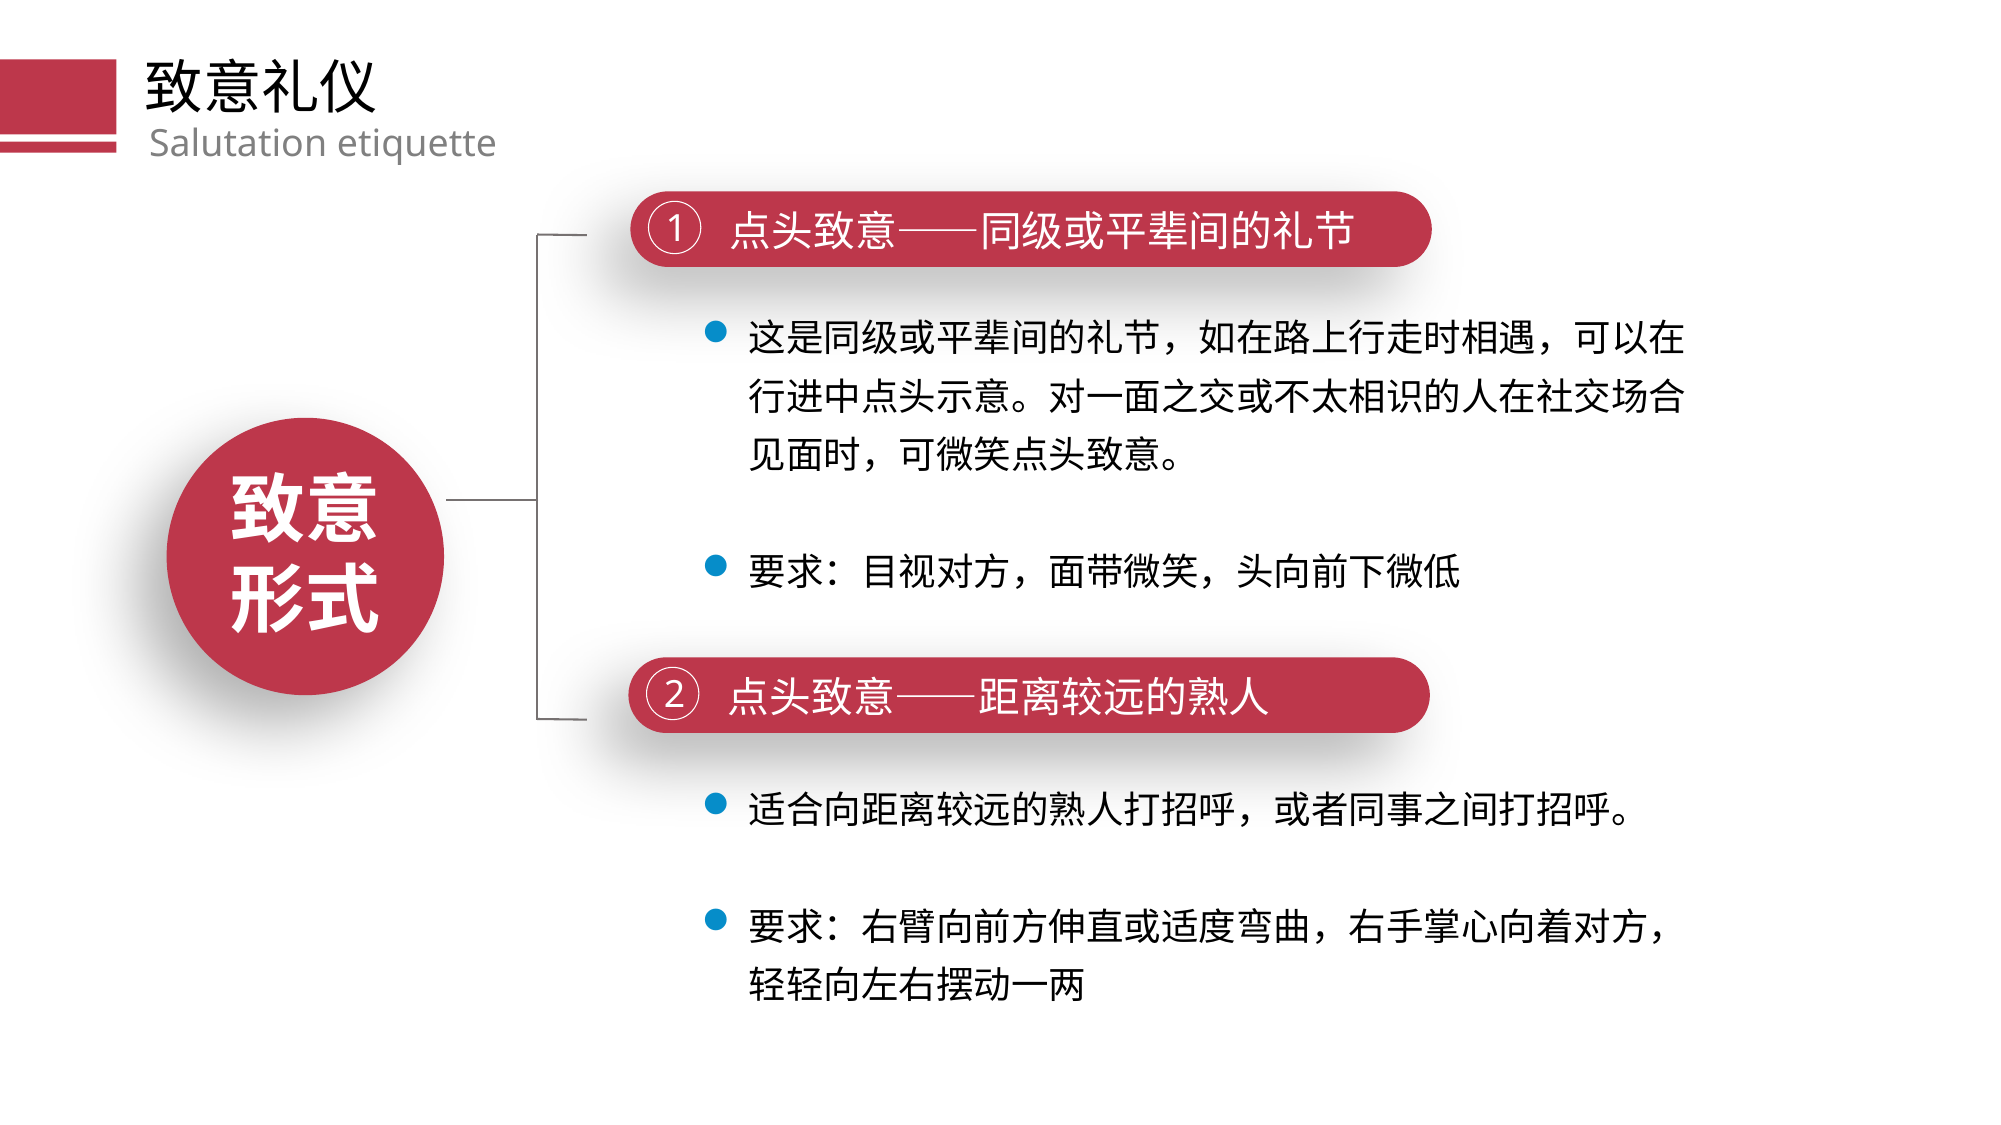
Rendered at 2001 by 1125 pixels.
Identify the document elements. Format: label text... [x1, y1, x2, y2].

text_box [445, 234, 587, 720]
text_box 这是同级或平辈间的礼节，如在路上行走时相遇，可以在行进中点头示意。对一面之交或不太相识的人在社交场合见面时，可微笑点头致意。 要求：目视对方，面带微笑，头向前下微低 [687, 293, 1737, 601]
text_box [628, 657, 1430, 733]
text_box 适合向距离较远的熟人打招呼，或者同事之间打招呼。 要求：右臂向前方伸直或适度弯曲，右手掌心向着对方，轻轻向左右摆动一两 [687, 764, 1737, 1014]
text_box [630, 191, 1432, 267]
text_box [165, 417, 445, 696]
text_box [0, 42, 519, 172]
